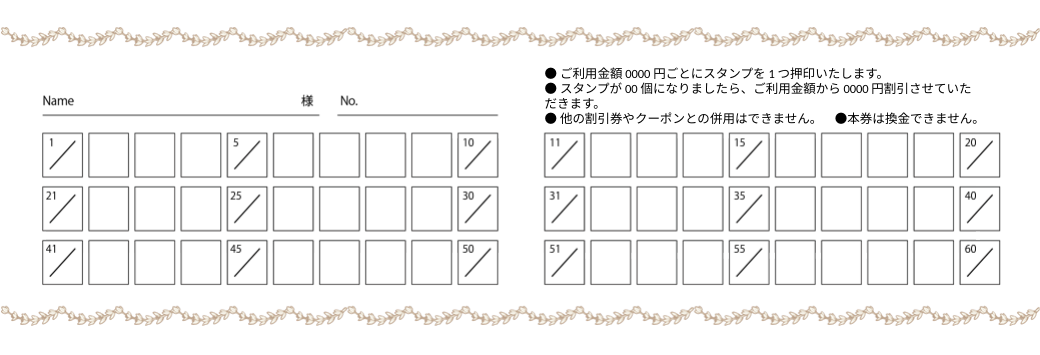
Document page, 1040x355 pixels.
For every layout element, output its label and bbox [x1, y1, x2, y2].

picture [0, 26, 1040, 326]
